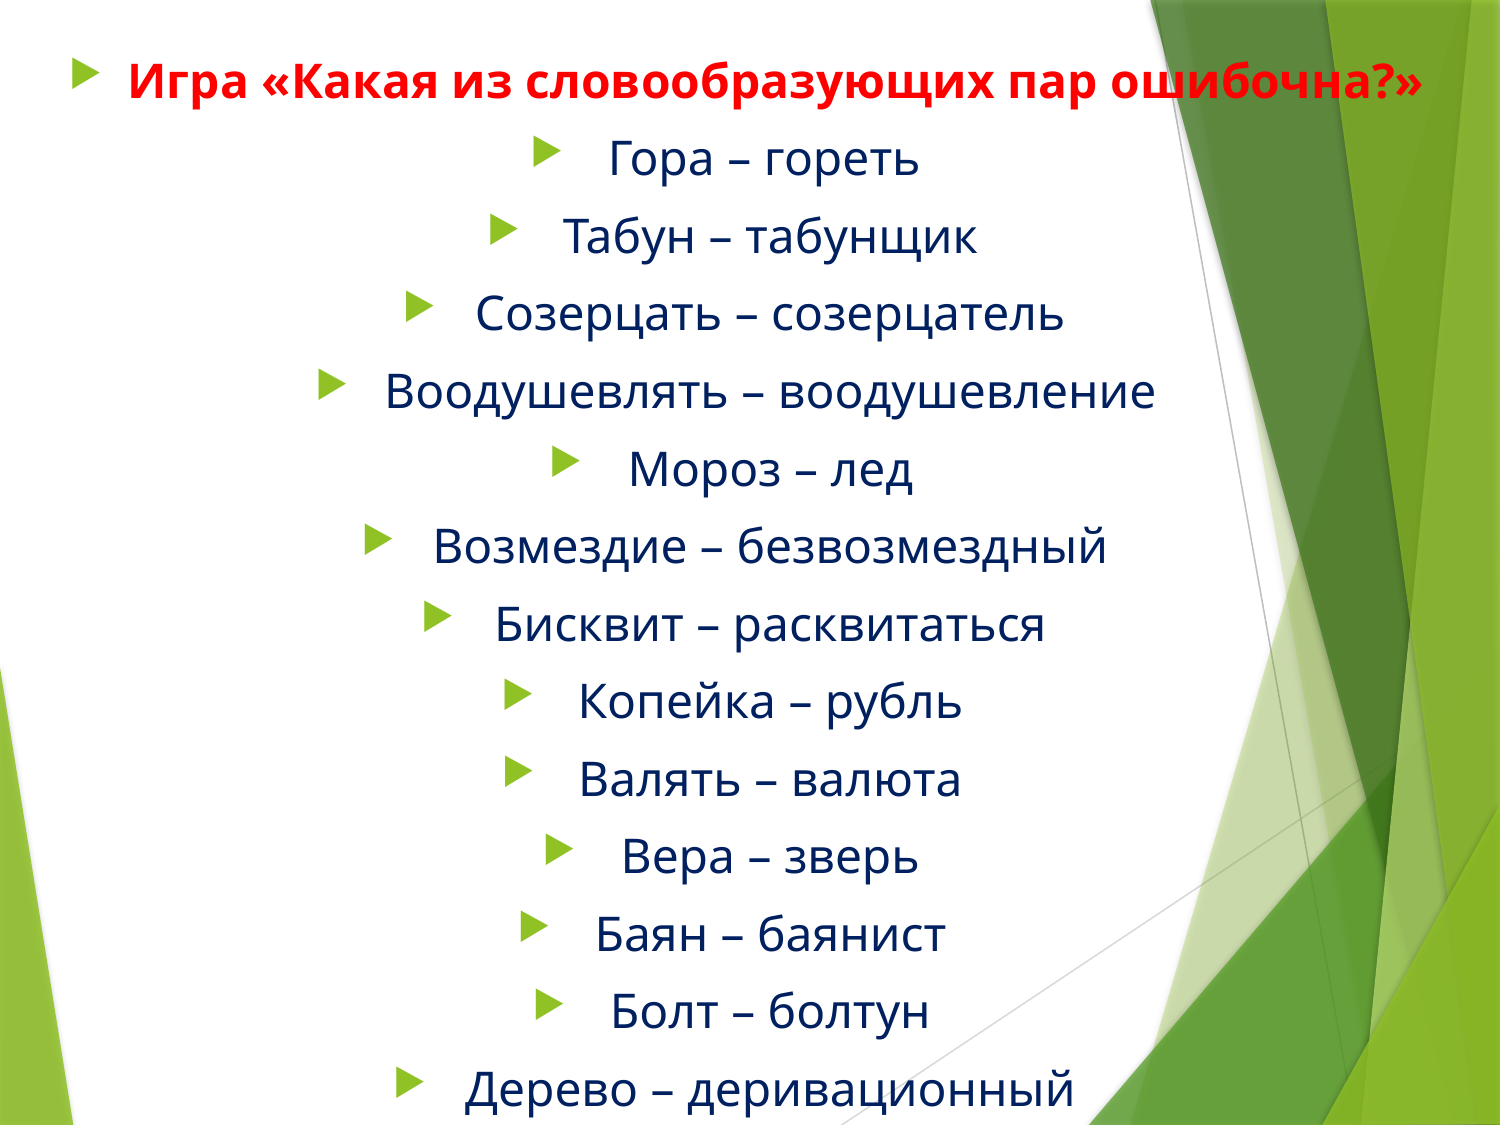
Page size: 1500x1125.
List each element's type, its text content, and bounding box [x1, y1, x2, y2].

list Игра «Какая из словообразующих пар ошибочна?» Гора – гореть Табун – табунщик Созерцать – созерцатель Воодушевлять – воодушевление Мороз – лед Возмездие – безвозмездный Бисквит – расквитаться Копейка – рубль Валять – валюта Вера – зверь Баян – баянист Болт – болтун Дерево – деривационный [0, 42, 1500, 1125]
